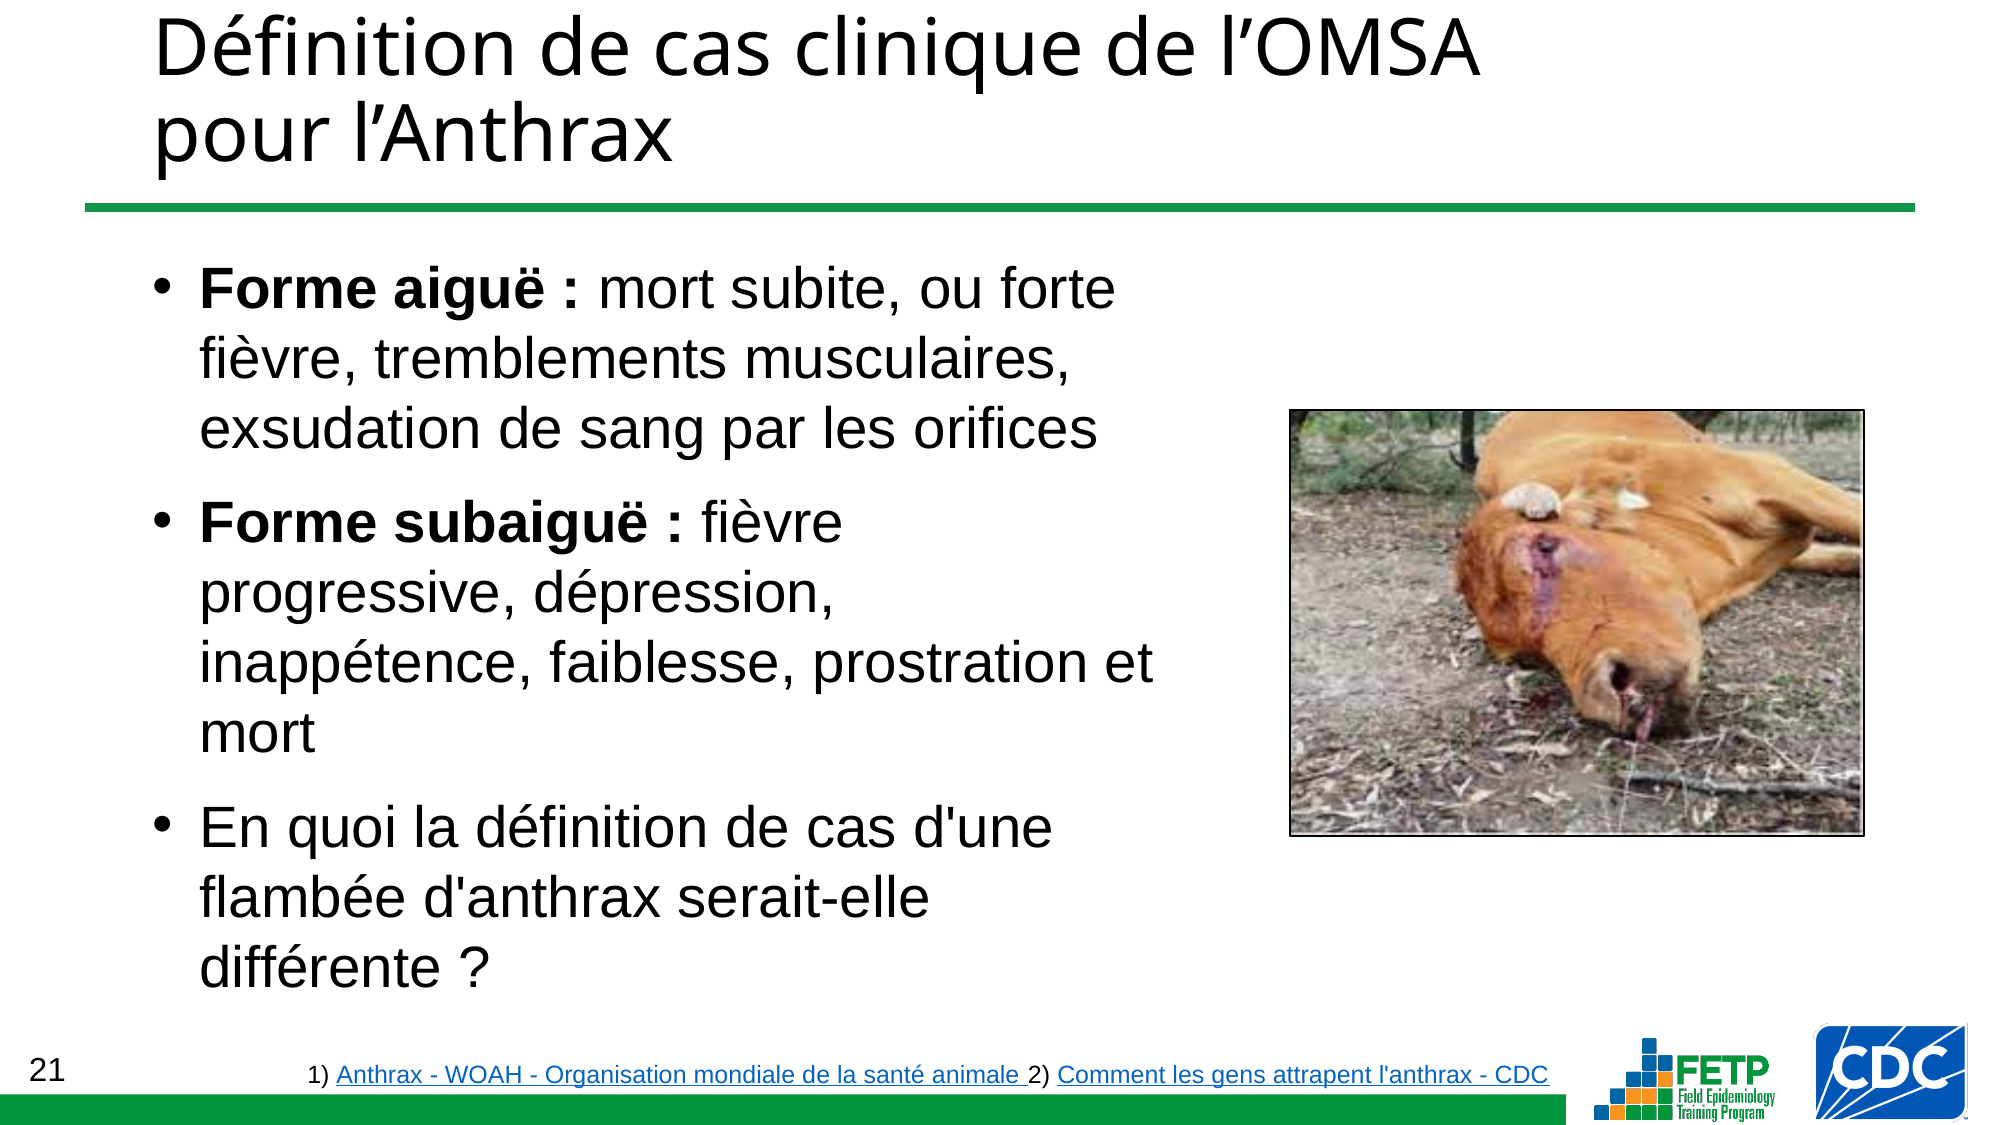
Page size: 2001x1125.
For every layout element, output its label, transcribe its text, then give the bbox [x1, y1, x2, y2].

picture [1290, 411, 1863, 836]
title Définition de cas clinique de l’OMSA pour l’Anthrax [137, 0, 1863, 207]
picture [1594, 1038, 1775, 1122]
list 1) Anthrax - WOAH - Organisation mondiale de la santé animale 2) Comment les gens attrapent l'anthrax - CDC [214, 1050, 1565, 1103]
list Forme aiguë : mort subite, ou forte fièvre, tremblements musculaires, exsudation de sang par les orifices Forme subaiguë : fièvre progressive, dépression, inappétence, faiblesse, prostration et mort En quoi la définition de cas d'une flambée d'anthrax serait-elle différente ? [137, 242, 1190, 1004]
picture [1813, 1023, 1968, 1122]
